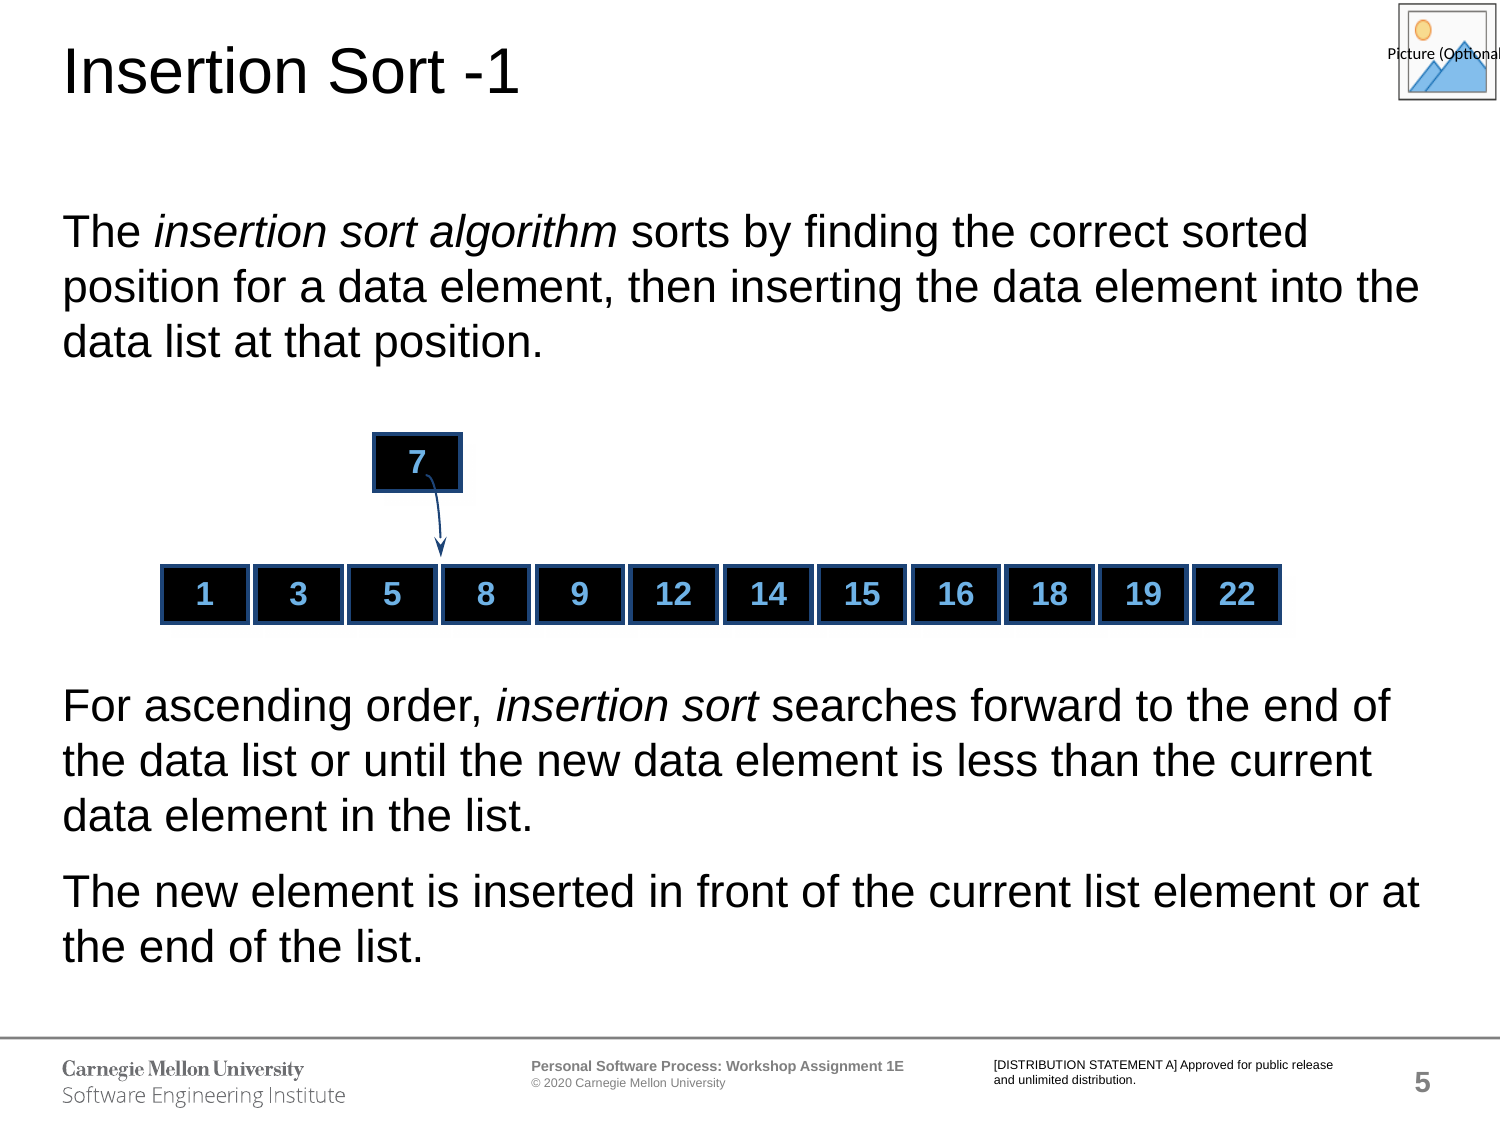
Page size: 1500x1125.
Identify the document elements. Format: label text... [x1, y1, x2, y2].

list The insertion sort algorithm sorts by finding the correct sorted position for a data element, then inserting the data element into the data list at that position. For ascending order, insertion sort searches forward to the end of the data list or until the new data element is less than the current data element in the list. The new element is inserted in front of the current list element or at the end of the list. [62, 201, 1431, 1000]
picture [1394, 0, 1500, 105]
title Insertion Sort -1 [62, 37, 1338, 182]
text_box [161, 433, 1281, 624]
